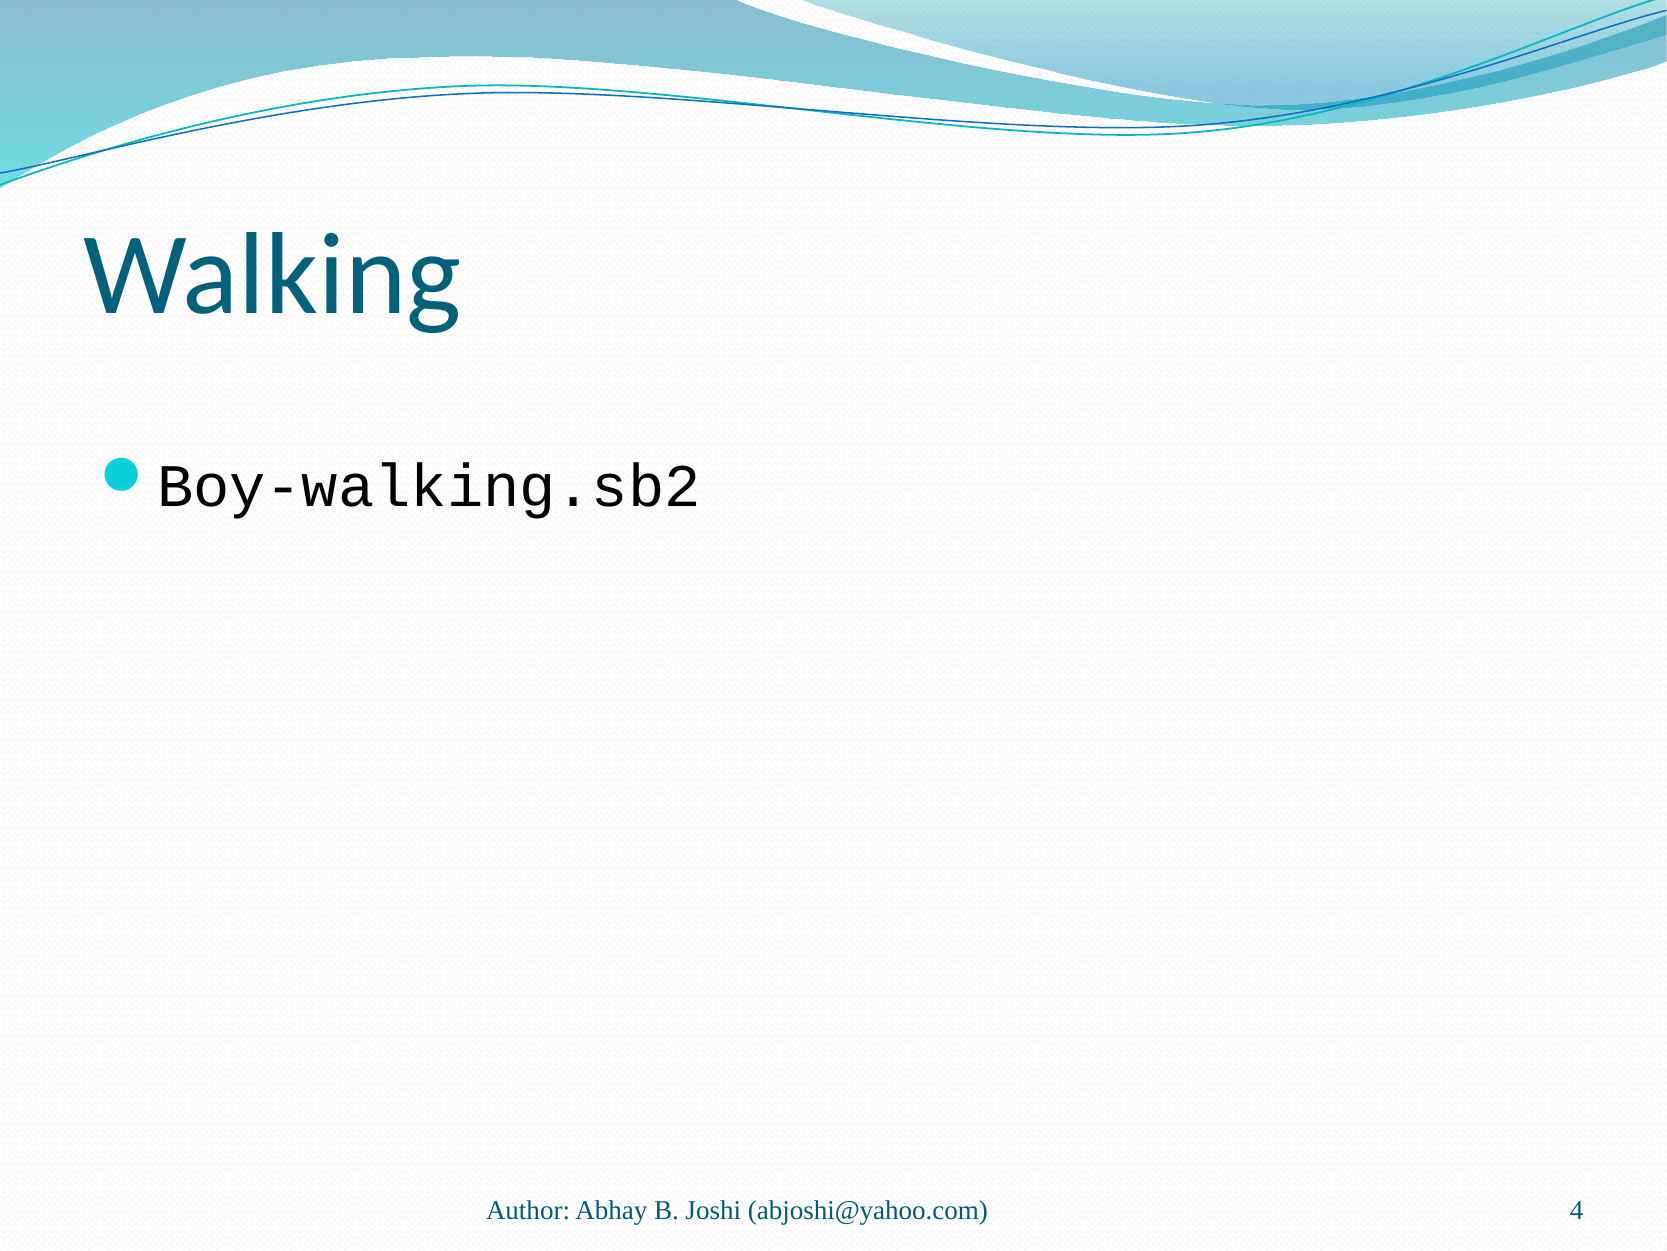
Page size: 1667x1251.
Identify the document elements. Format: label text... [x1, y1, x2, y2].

footer Author: Abhay B. Joshi (abjoshi@yahoo.com) [486, 1158, 1098, 1226]
slide_number 4 [1444, 1158, 1584, 1226]
title Walking [83, 128, 1584, 337]
list Boy-walking.sb2 [83, 352, 1584, 1153]
